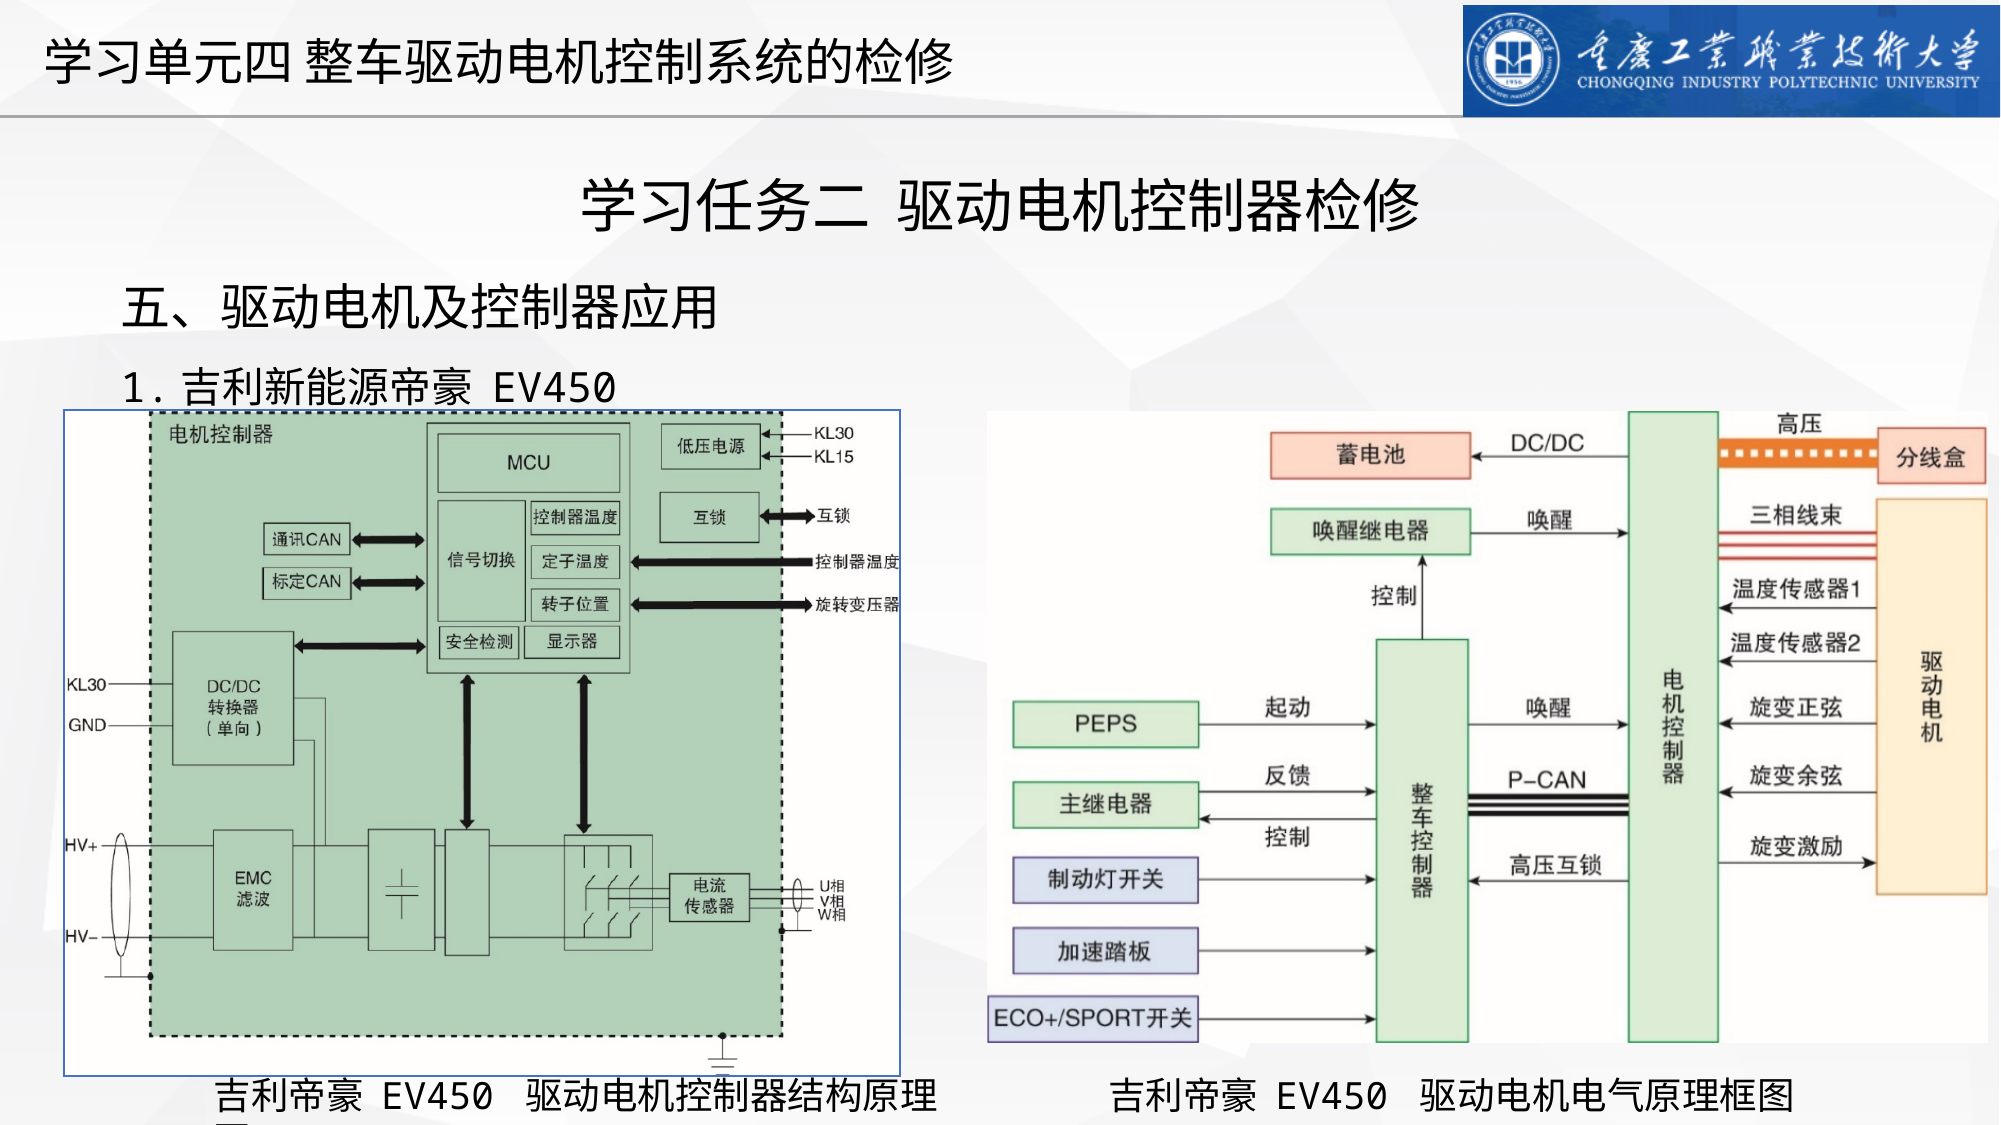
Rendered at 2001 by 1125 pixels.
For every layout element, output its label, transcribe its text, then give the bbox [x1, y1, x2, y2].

picture [0, 118, 1999, 1125]
text_box 吉利帝豪 EV450 驱动电机电气原理框图 [1093, 1064, 1882, 1125]
text_box 吉利帝豪 EV450 驱动电机控制器结构原理图 [199, 1064, 988, 1125]
text_box 学习任务二 驱动电机控制器检修 [433, 161, 1567, 247]
text_box 五、驱动电机及控制器应用 1.吉利新能源帝豪 EV450 [105, 238, 873, 409]
picture [64, 411, 900, 1075]
picture [0, 0, 2001, 117]
